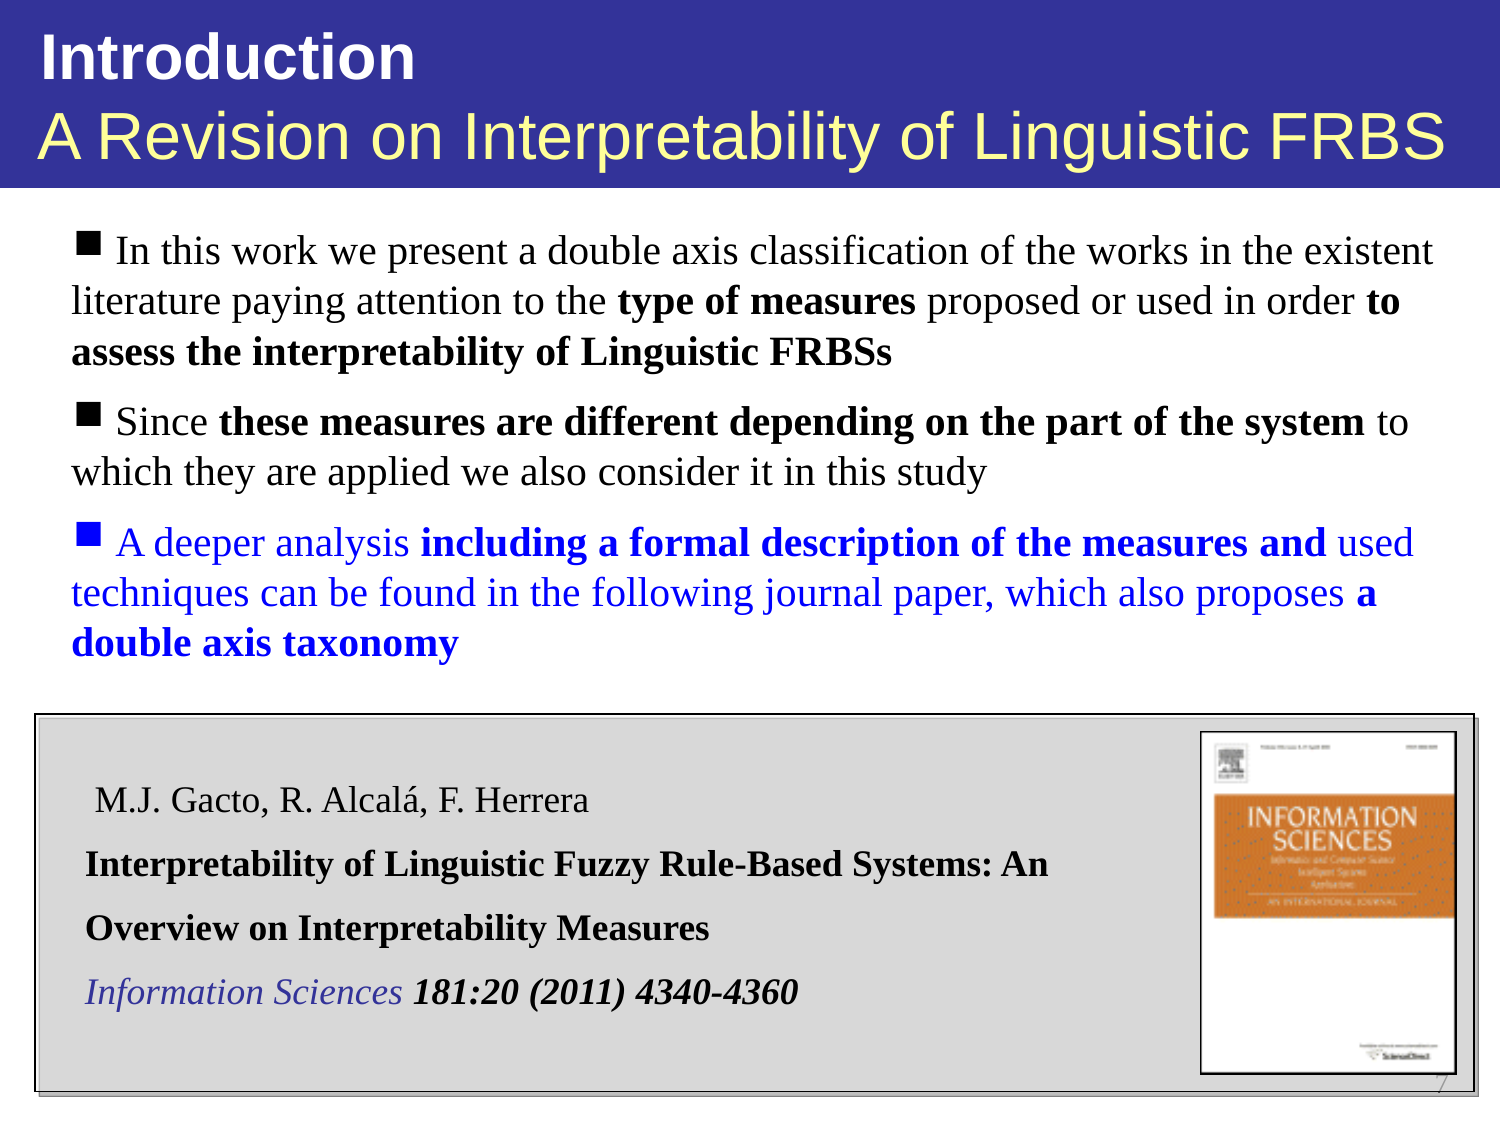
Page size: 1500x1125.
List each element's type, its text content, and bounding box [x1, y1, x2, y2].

text_box [35, 713, 1474, 1092]
picture [1200, 731, 1458, 1075]
text_box M.J. Gacto, R. Alcalá, F. Herrera Interpretability of Linguistic Fuzzy Rule-Based Systems: An Overview on Interpretability Measures Information Sciences 181:20 (2011) 4340-4360 [70, 767, 1195, 1019]
text_box Introduction A Revision on Interpretability of Linguistic FRBS [7, 0, 1500, 188]
text_box In this work we present a double axis classification of the works in the existent literature paying attention to the type of measures proposed or used in order to assess the interpretability of Linguistic FRBSs Since these measures are different depending on the part of the system to which they are applied we also consider it in this study A deeper analysis including a formal description of the measures and used techniques can be found in the following journal paper, which also proposes a double axis taxonomy [0, 215, 1473, 686]
text_box 7 [1151, 1096, 1464, 1107]
